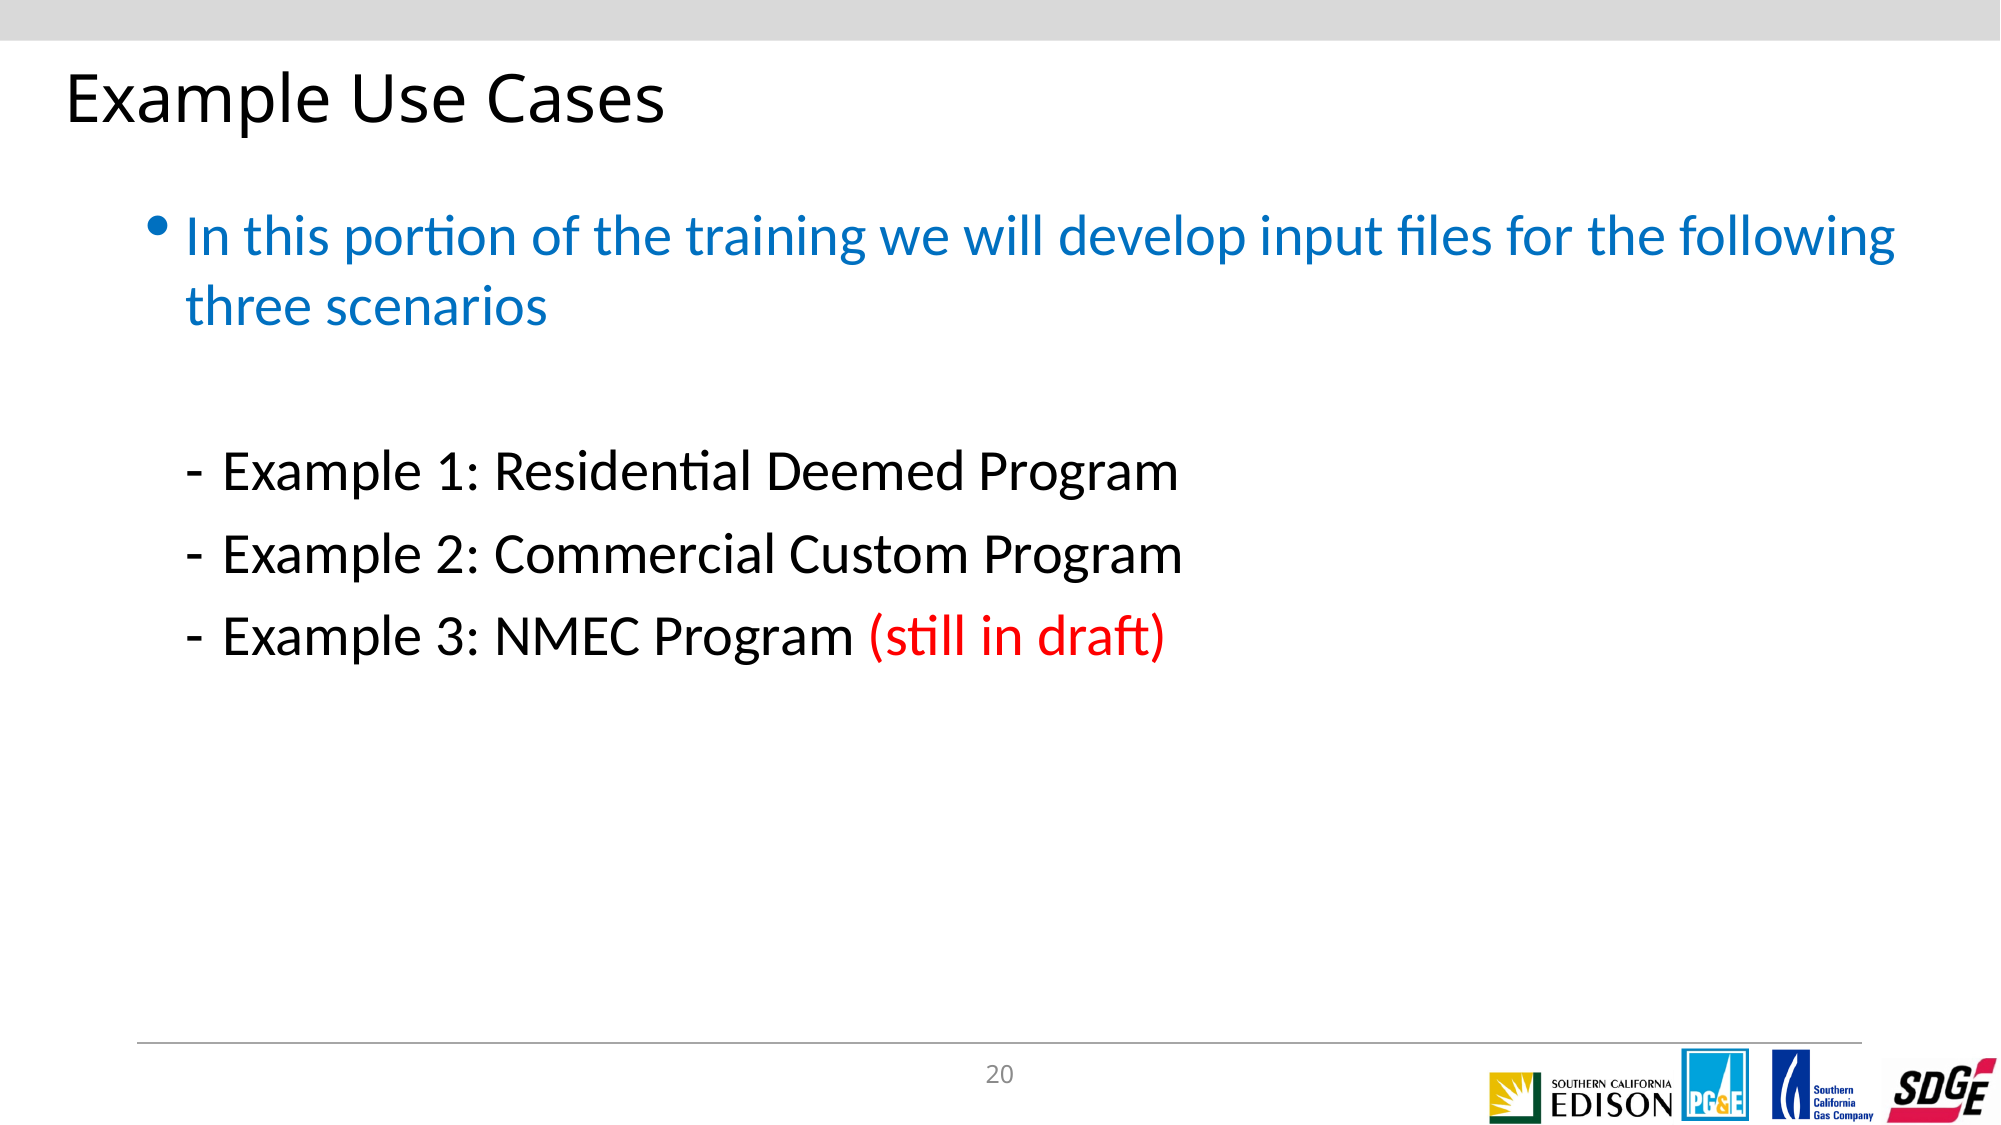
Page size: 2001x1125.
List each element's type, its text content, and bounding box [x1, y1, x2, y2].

picture [1479, 1045, 2000, 1125]
text_box Example Use Cases [49, 32, 1398, 206]
text_box In this portion of the training we will develop input files for the following three scenarios Example 1: Residential Deemed Program Example 2: Commercial Custom Program Example 3: NMEC Program (still in draft) [133, 190, 1945, 1007]
slide_number 20 [774, 1045, 1225, 1106]
